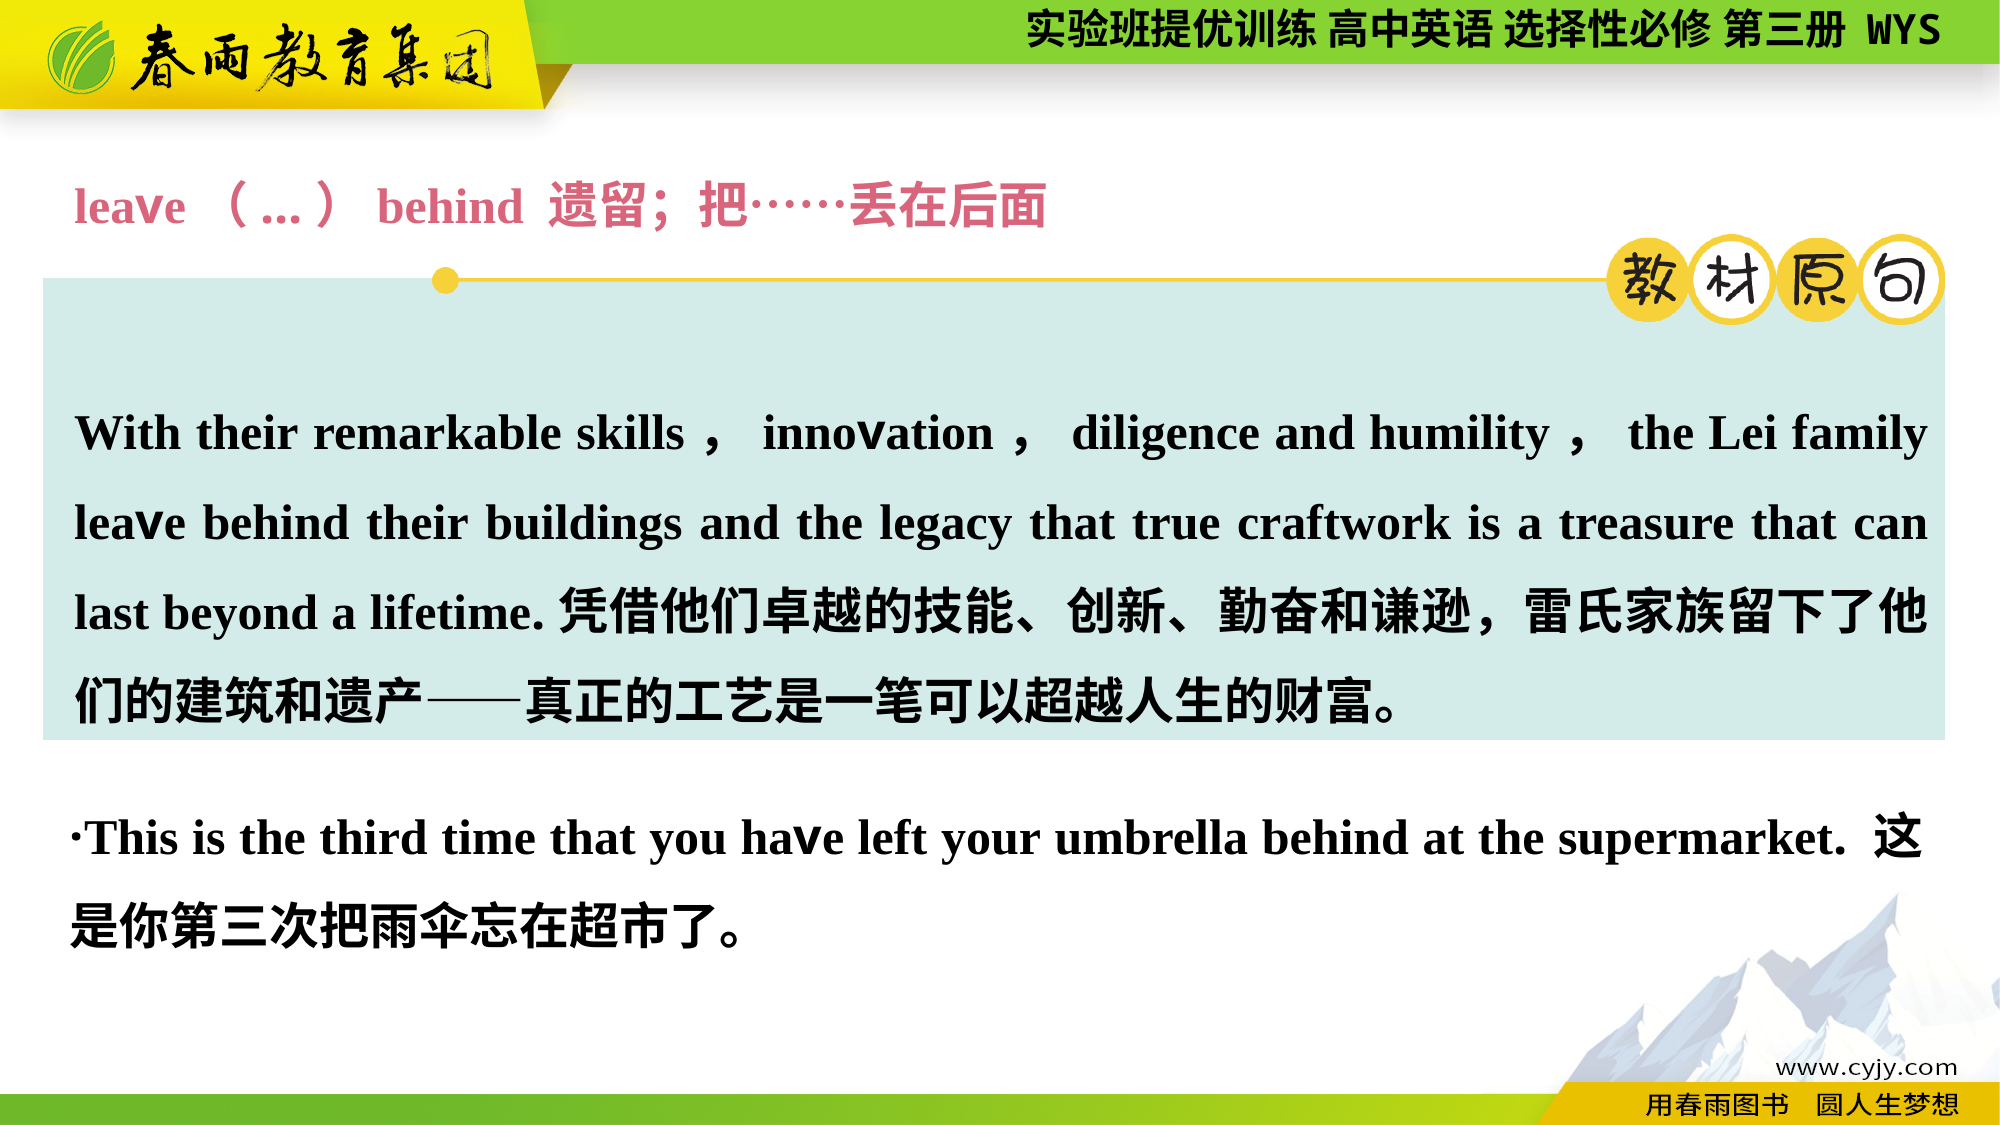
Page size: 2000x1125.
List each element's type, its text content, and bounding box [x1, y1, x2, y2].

picture [0, 0, 2000, 1125]
list leave（...）behind 遗留；把……丢在后面 [59, 135, 1944, 232]
text_box ·This is the third time that you have left your umbrella behind at the supermarket. 这是你第三次把雨伞忘在超市了。 [54, 766, 1939, 962]
